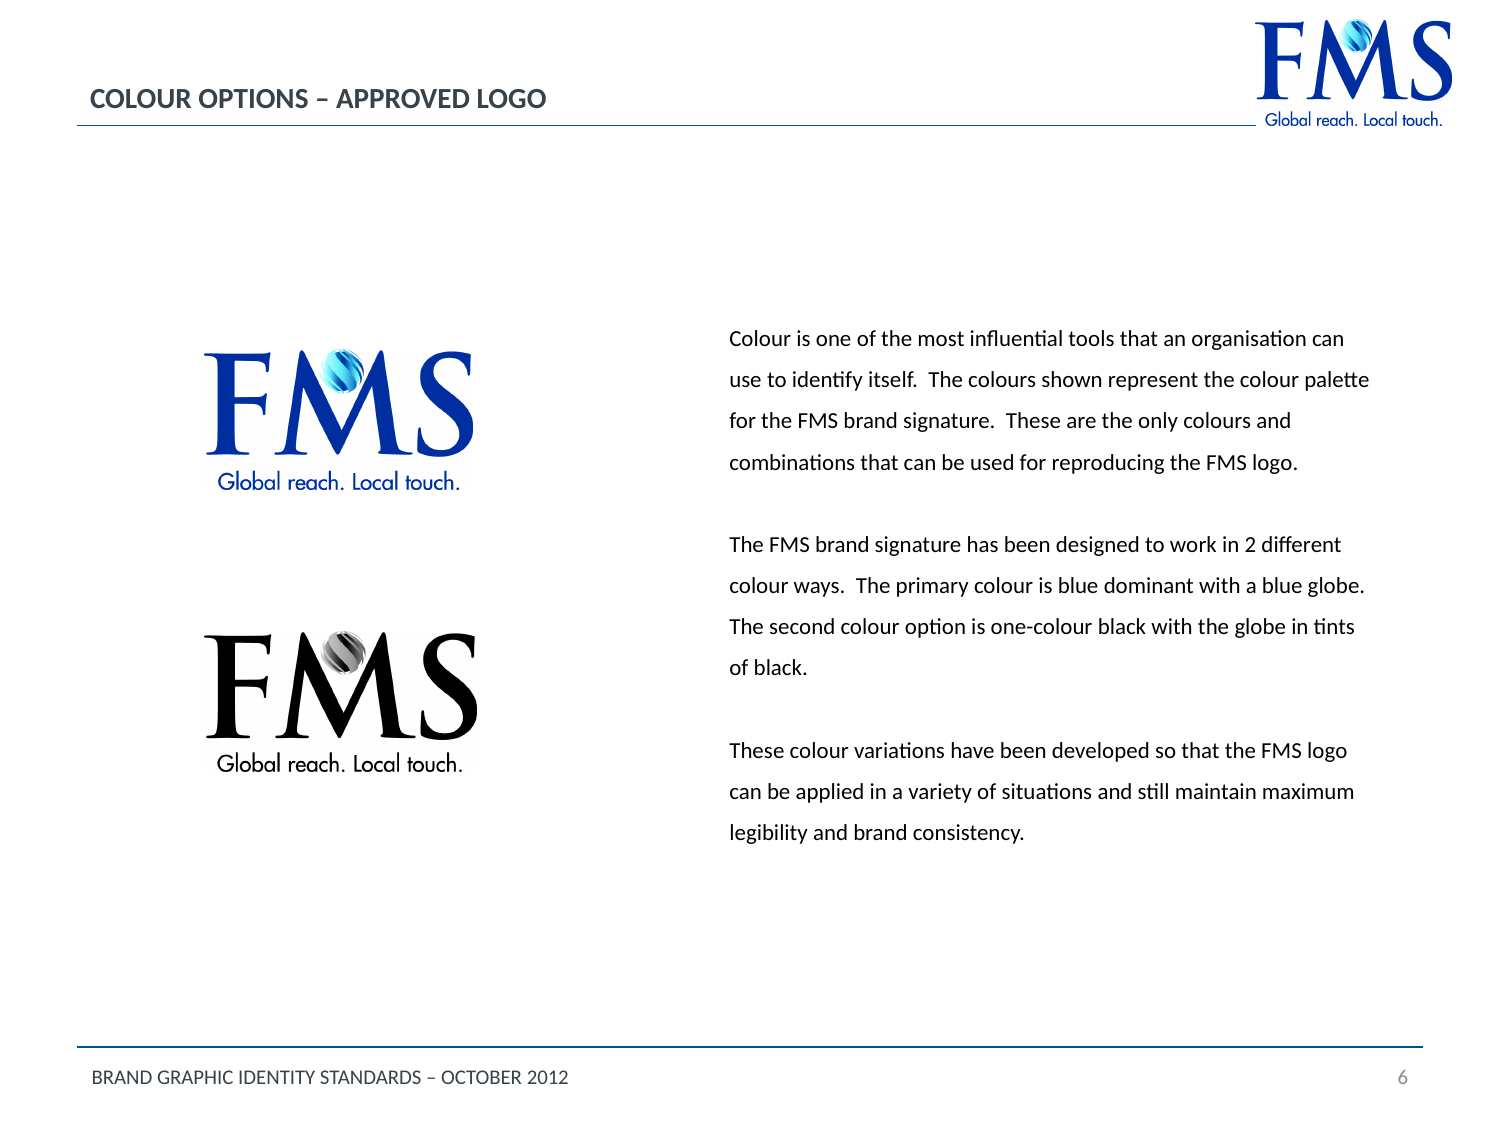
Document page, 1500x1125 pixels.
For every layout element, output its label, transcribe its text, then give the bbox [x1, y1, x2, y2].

footer BRAND GRAPHIC IDENTITY STANDARDS – OCTOBER 2012 [76, 1058, 609, 1094]
picture [204, 349, 474, 491]
picture [204, 631, 477, 773]
text_box Colour is one of the most influential tools that an organisation can use to identify itself. The colours shown represent the colour palette for the FMS brand signature. These are the only colours and combinations that can be used for reproducing the FMS logo. The FMS brand signature has been designed to work in 2 different colour ways. The primary colour is blue dominant with a blue globe. The second colour option is one-colour black with the globe in tints of black. These colour variations have been developed so that the FMS logo can be applied in a variety of situations and still maintain maximum legibility and brand consistency. [714, 302, 1388, 894]
picture [1255, 19, 1452, 126]
title COLOUR OPTIONS – APPROVED LOGO [75, 78, 1223, 116]
slide_number 6 [950, 1058, 1424, 1094]
